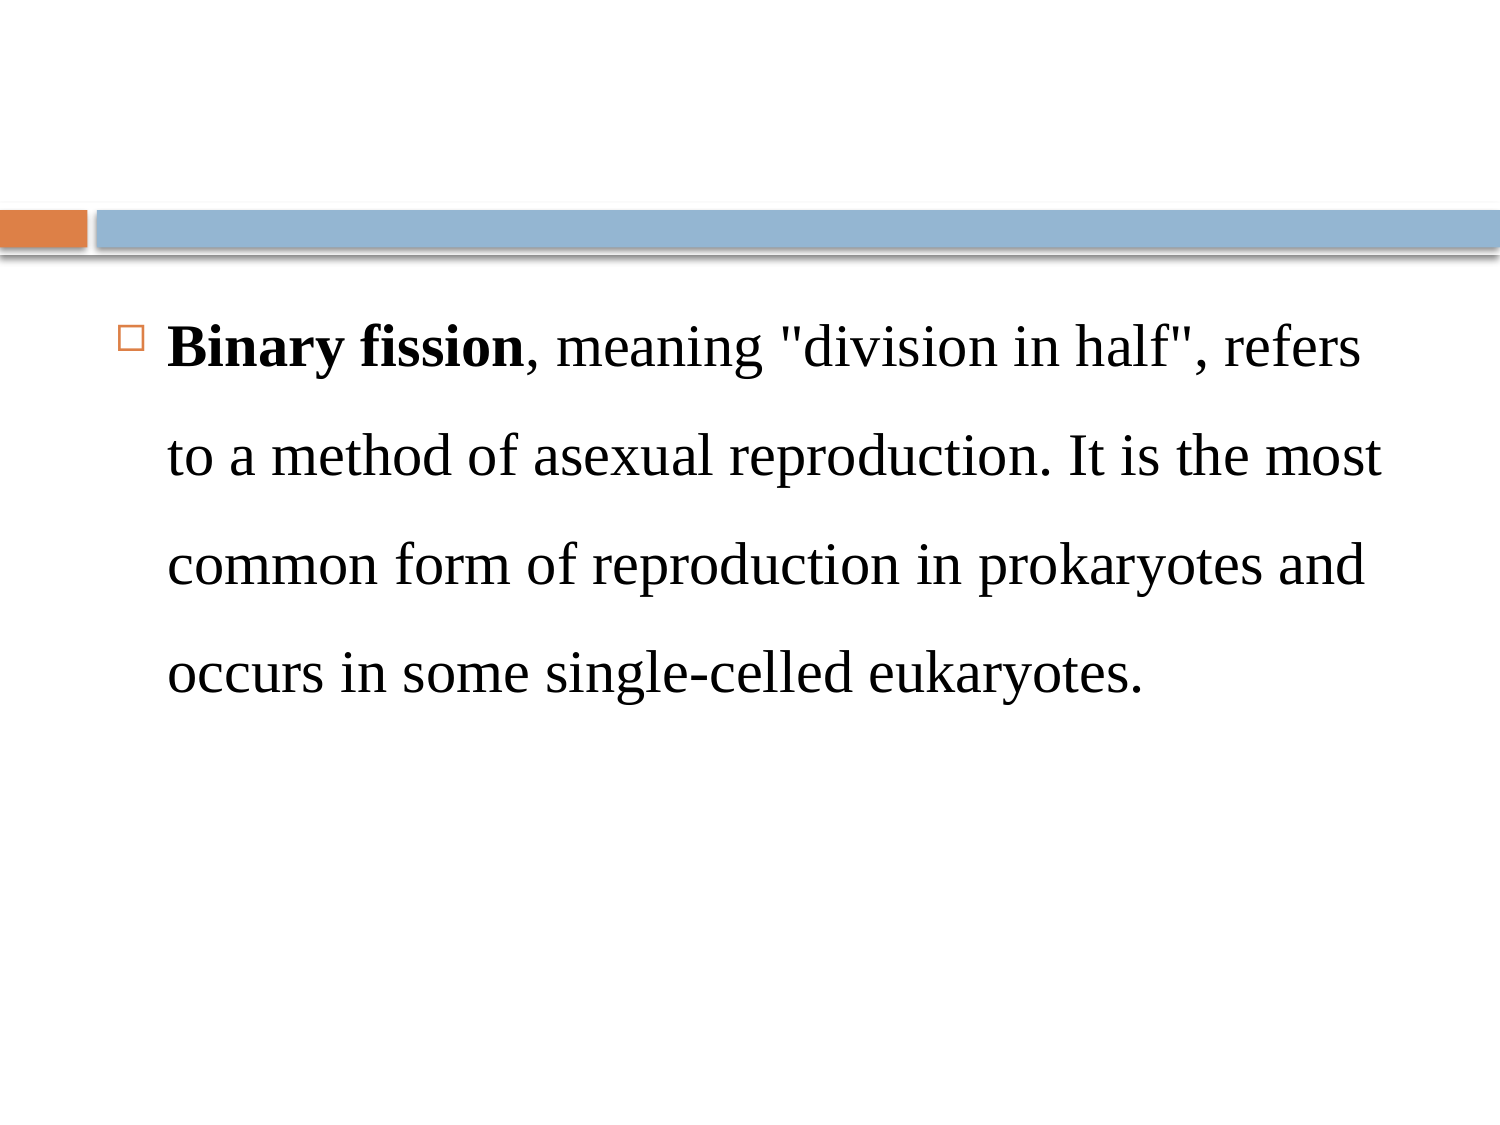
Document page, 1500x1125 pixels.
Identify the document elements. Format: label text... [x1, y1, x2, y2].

list Binary fission, meaning "division in half", refers to a method of asexual reproduction. It is the most common form of reproduction in prokaryotes and occurs in some single-celled eukaryotes. [100, 262, 1438, 1000]
